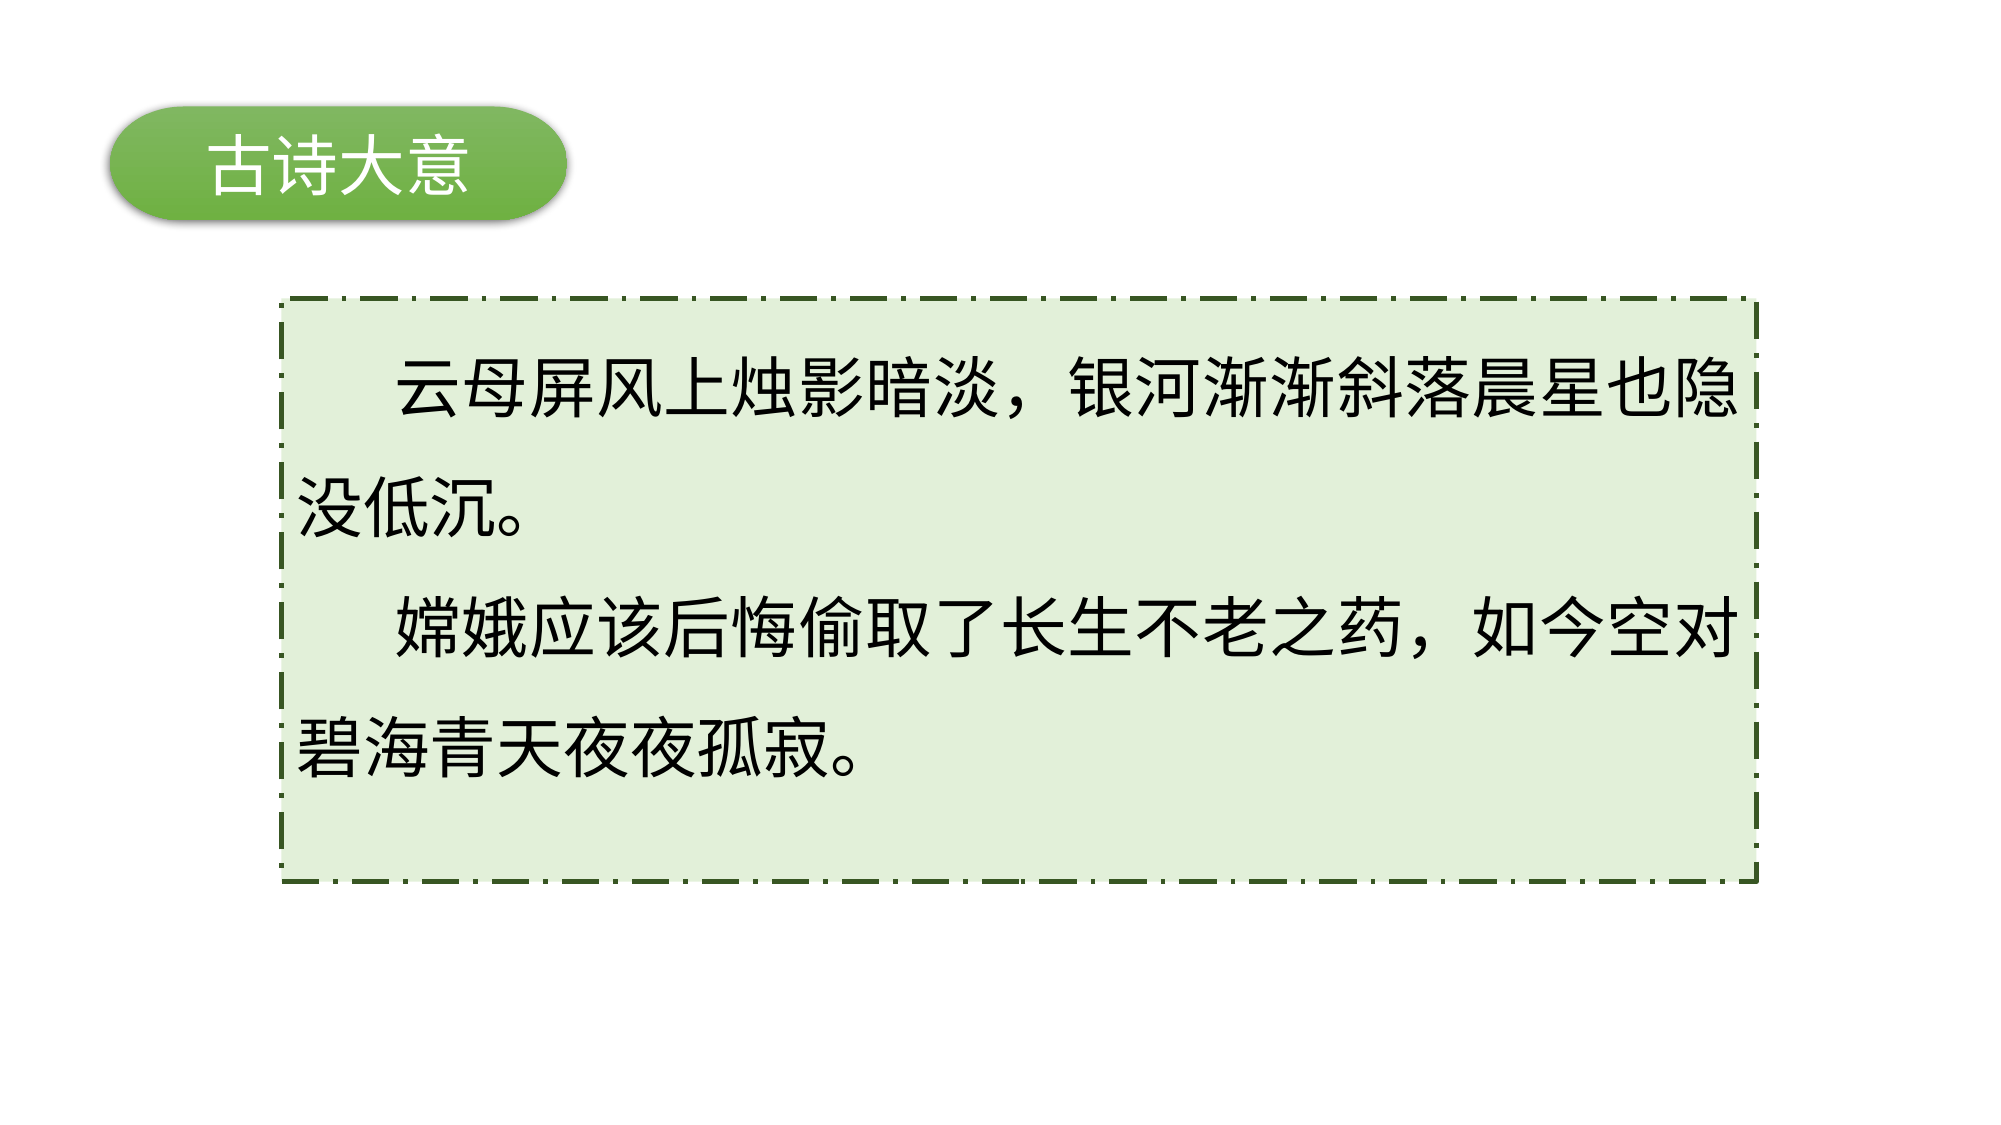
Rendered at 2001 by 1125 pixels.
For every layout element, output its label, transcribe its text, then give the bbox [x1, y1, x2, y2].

text_box 古诗大意 [110, 106, 567, 221]
text_box 云母屏风上烛影暗淡，银河渐渐斜落晨星也隐没低沉。 嫦娥应该后悔偷取了长生不老之药，如今空对碧海青天夜夜孤寂。 [281, 298, 1757, 882]
